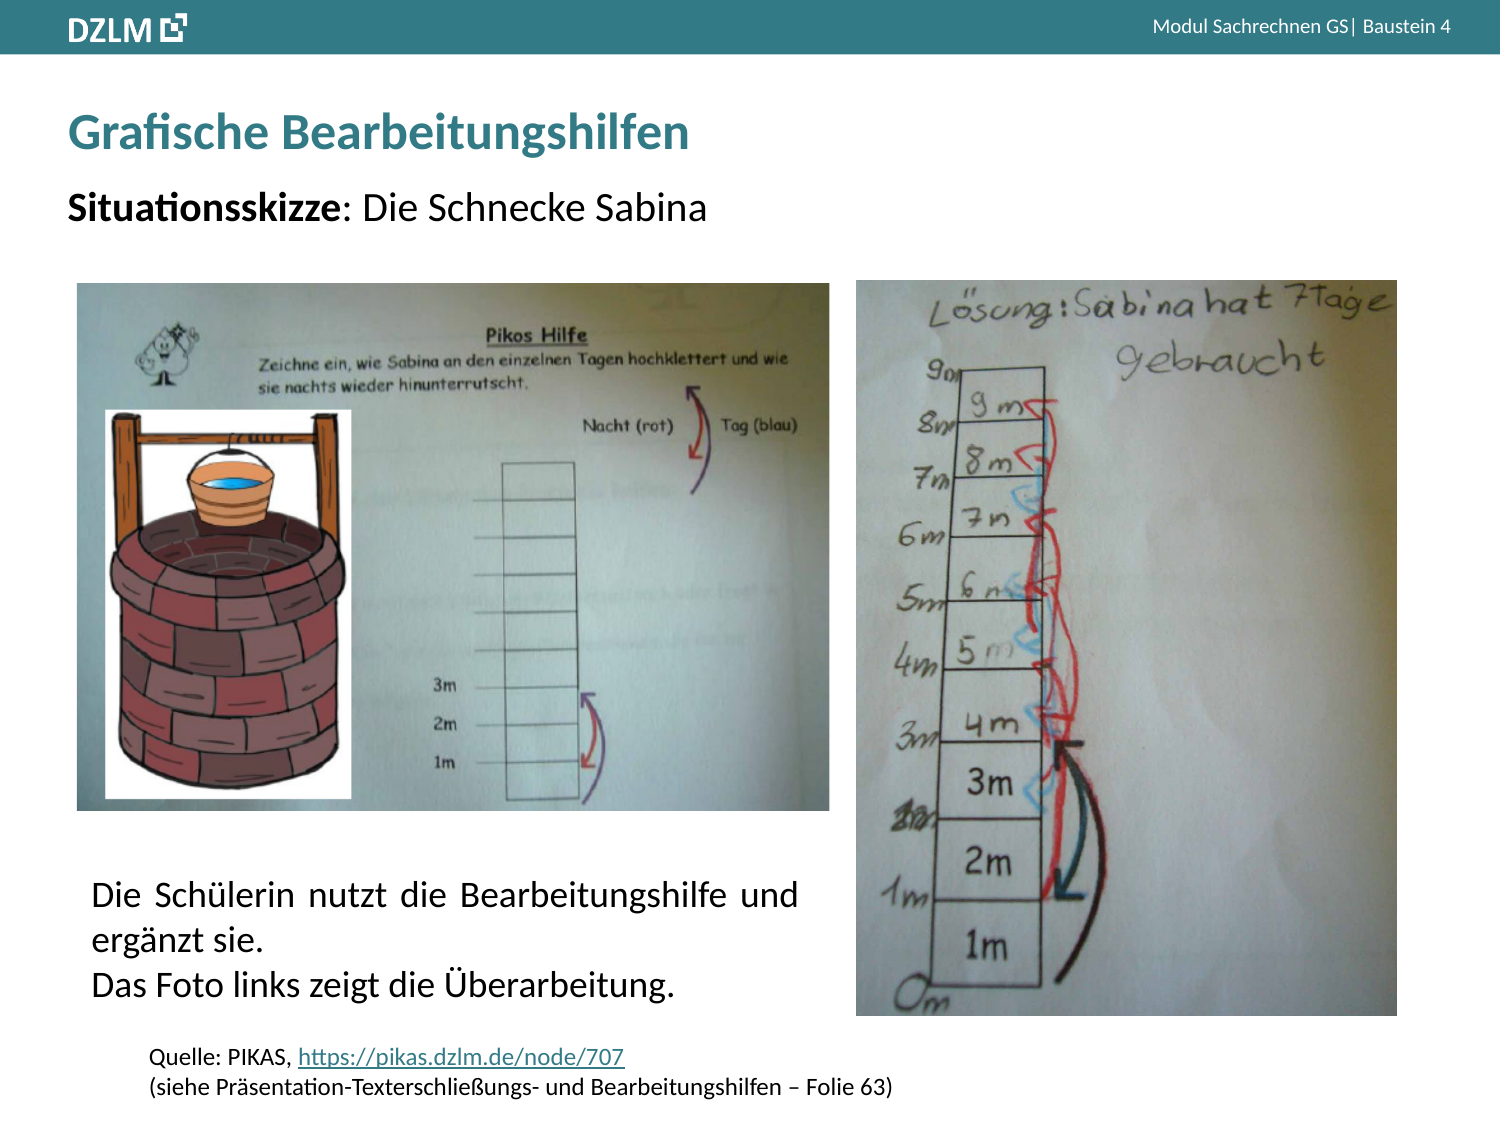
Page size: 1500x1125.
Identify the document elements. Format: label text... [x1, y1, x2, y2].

text_box Quelle: PIKAS, https://pikas.dzlm.de/node/707 (siehe Präsentation-Texterschließungs- und Bearbeitungshilfen – Folie 63) [134, 1033, 1500, 1125]
picture [855, 280, 1397, 1016]
title Grafische Bearbeitungshilfen [53, 90, 1500, 171]
text_box Die Schülerin nutzt die Bearbeitungshilfe und ergänzt sie. Das Foto links zeigt die Überarbeitung. [76, 862, 816, 1013]
text_box Situationsskizze: Die Schnecke Sabina [53, 172, 803, 238]
picture [76, 283, 830, 811]
